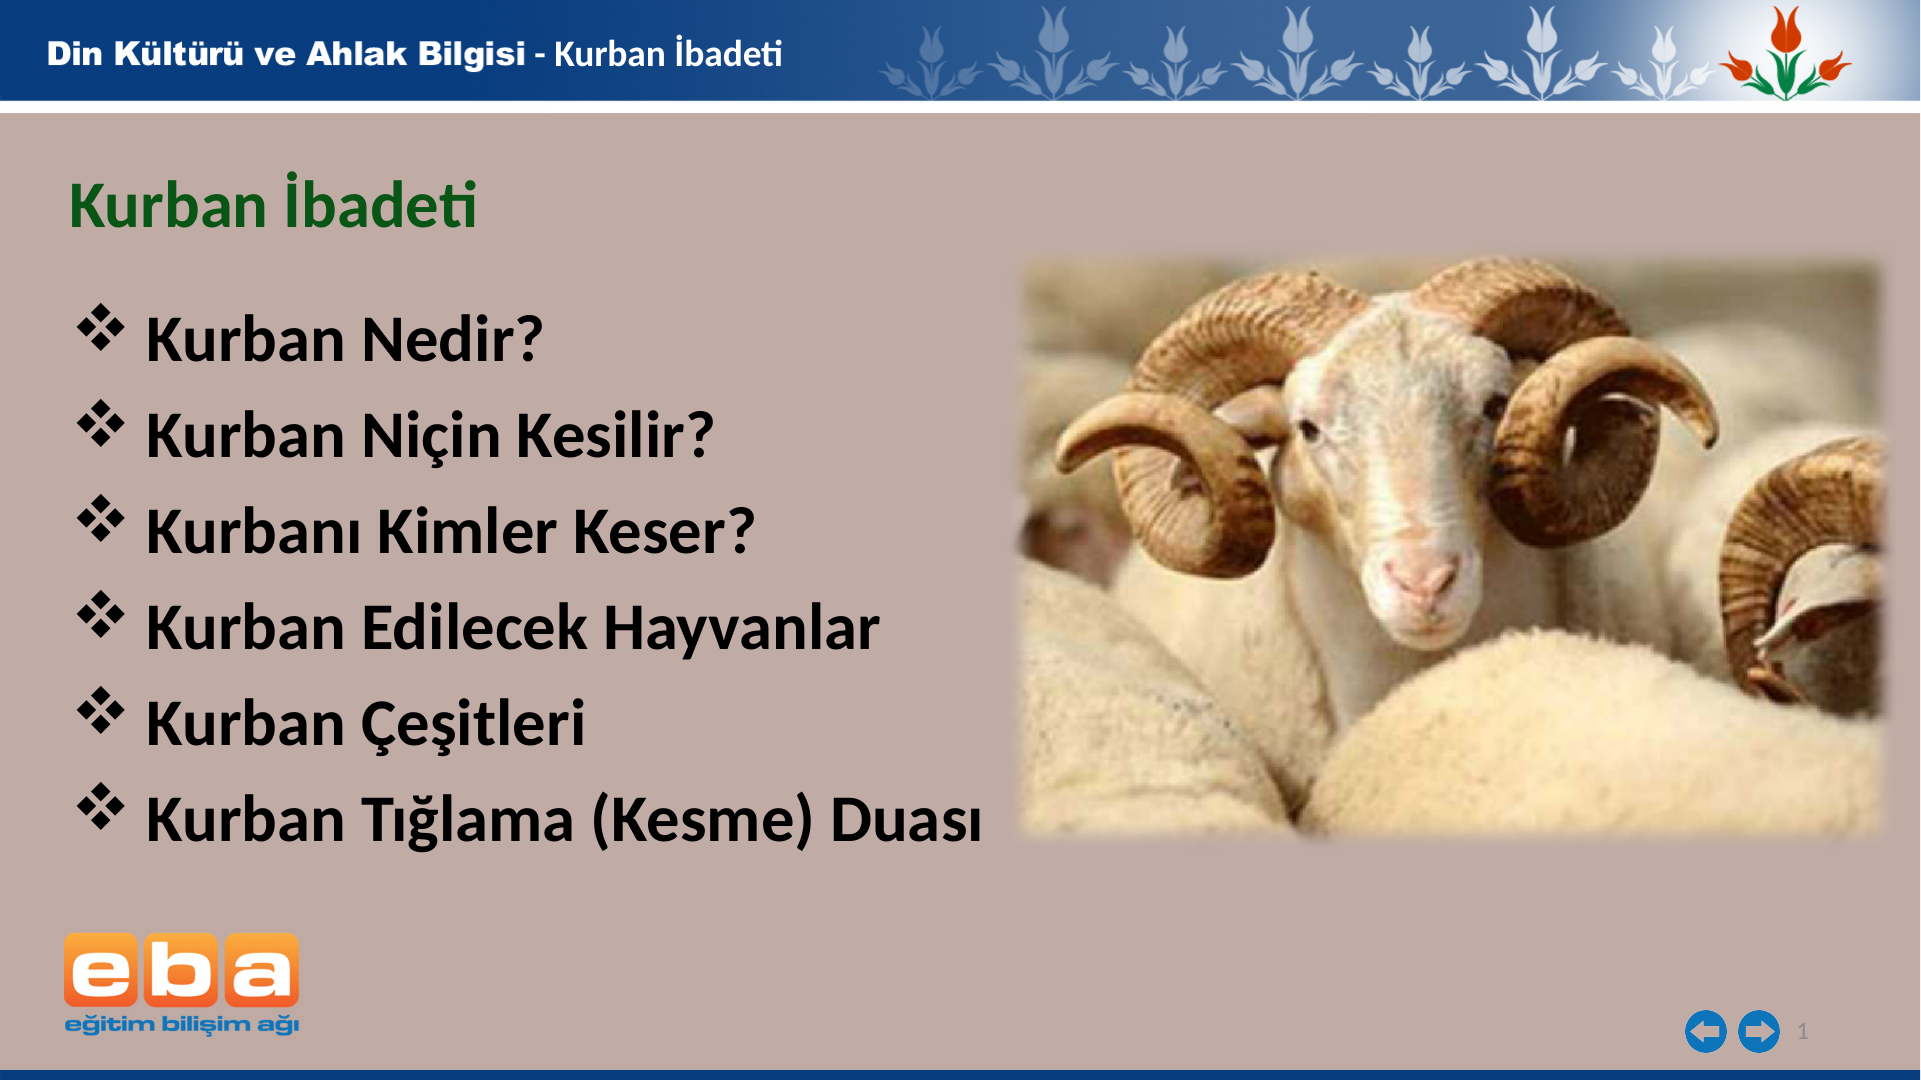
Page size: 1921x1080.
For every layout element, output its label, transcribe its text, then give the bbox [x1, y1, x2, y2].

text_box Kurban Nedir? Kurban Niçin Kesilir? Kurbanı Kimler Keser? Kurban Edilecek Hayvanlar Kurban Çeşitleri Kurban Tığlama (Kesme) Duası [57, 271, 1000, 863]
slide_number 1 [1376, 1000, 1824, 1059]
text_box Kurban İbadeti [54, 153, 494, 248]
text_box - Kurban İbadeti [519, 21, 799, 81]
picture [0, 0, 1921, 1080]
